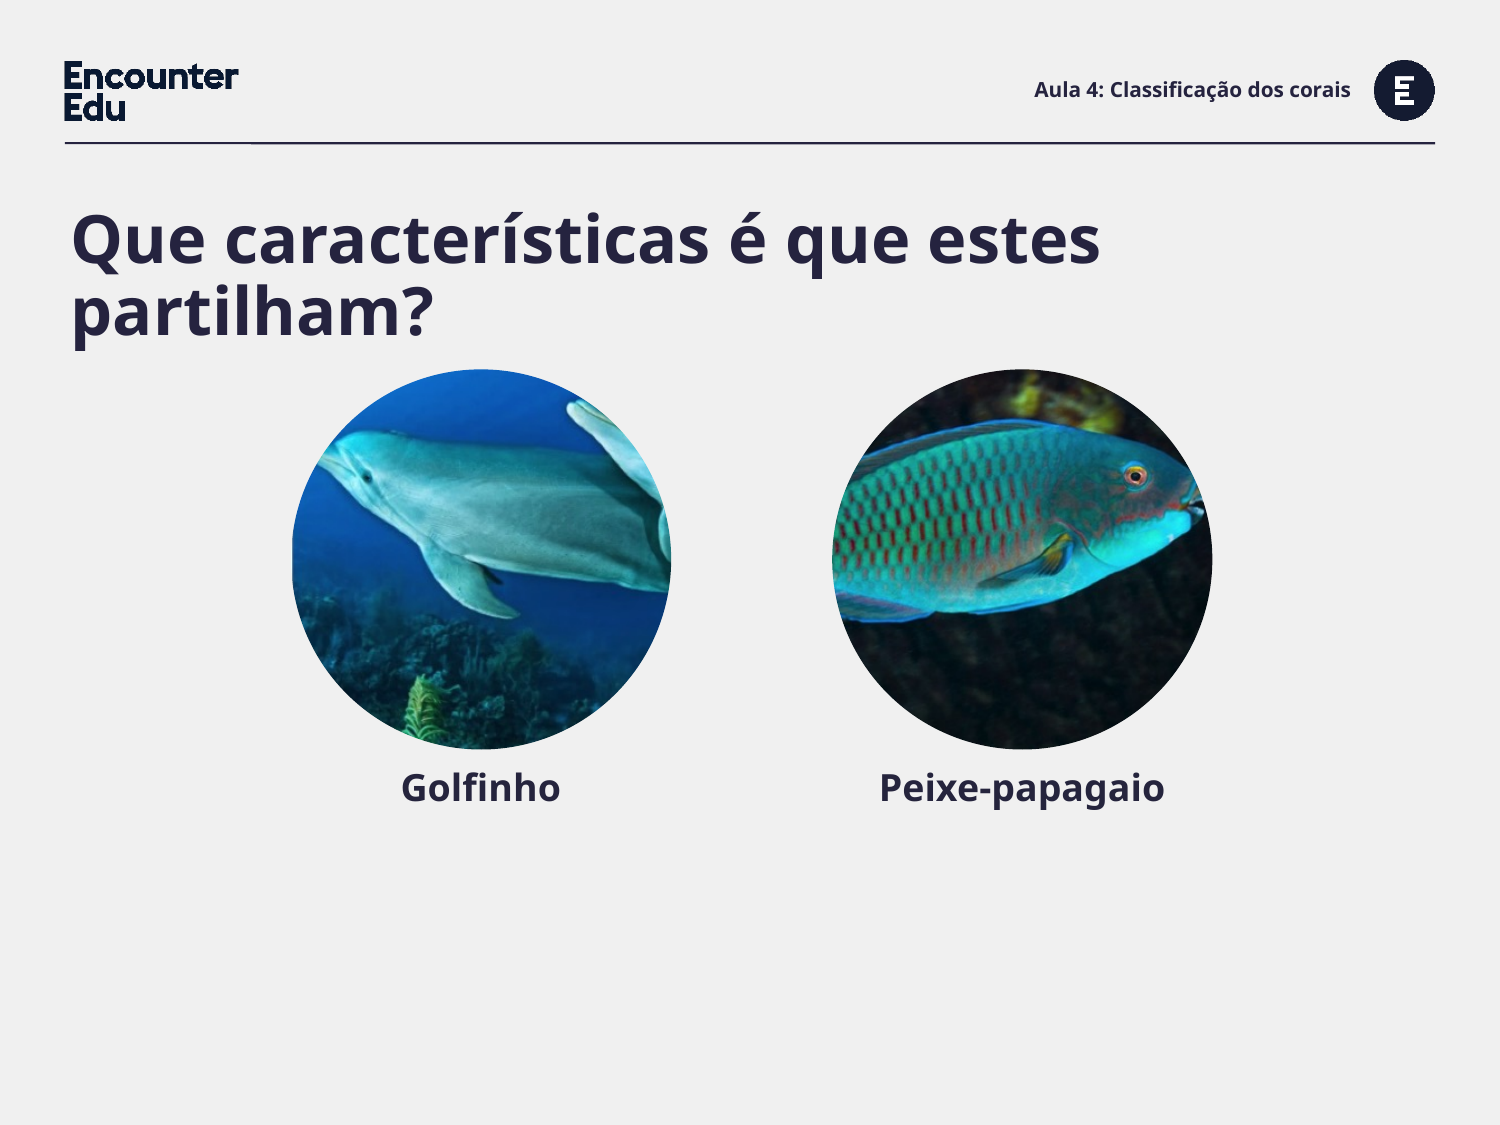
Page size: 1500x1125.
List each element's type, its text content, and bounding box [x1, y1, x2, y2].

text_box Peixe-papagaio [832, 756, 1213, 817]
text_box Que características é que estes partilham? [63, 223, 1414, 333]
text_box [832, 369, 1213, 750]
picture [1372, 58, 1436, 122]
picture [60, 59, 243, 122]
title Aula 4: Classificação dos corais [749, 67, 1359, 114]
text_box Golfinho [256, 756, 707, 817]
text_box [291, 369, 672, 750]
